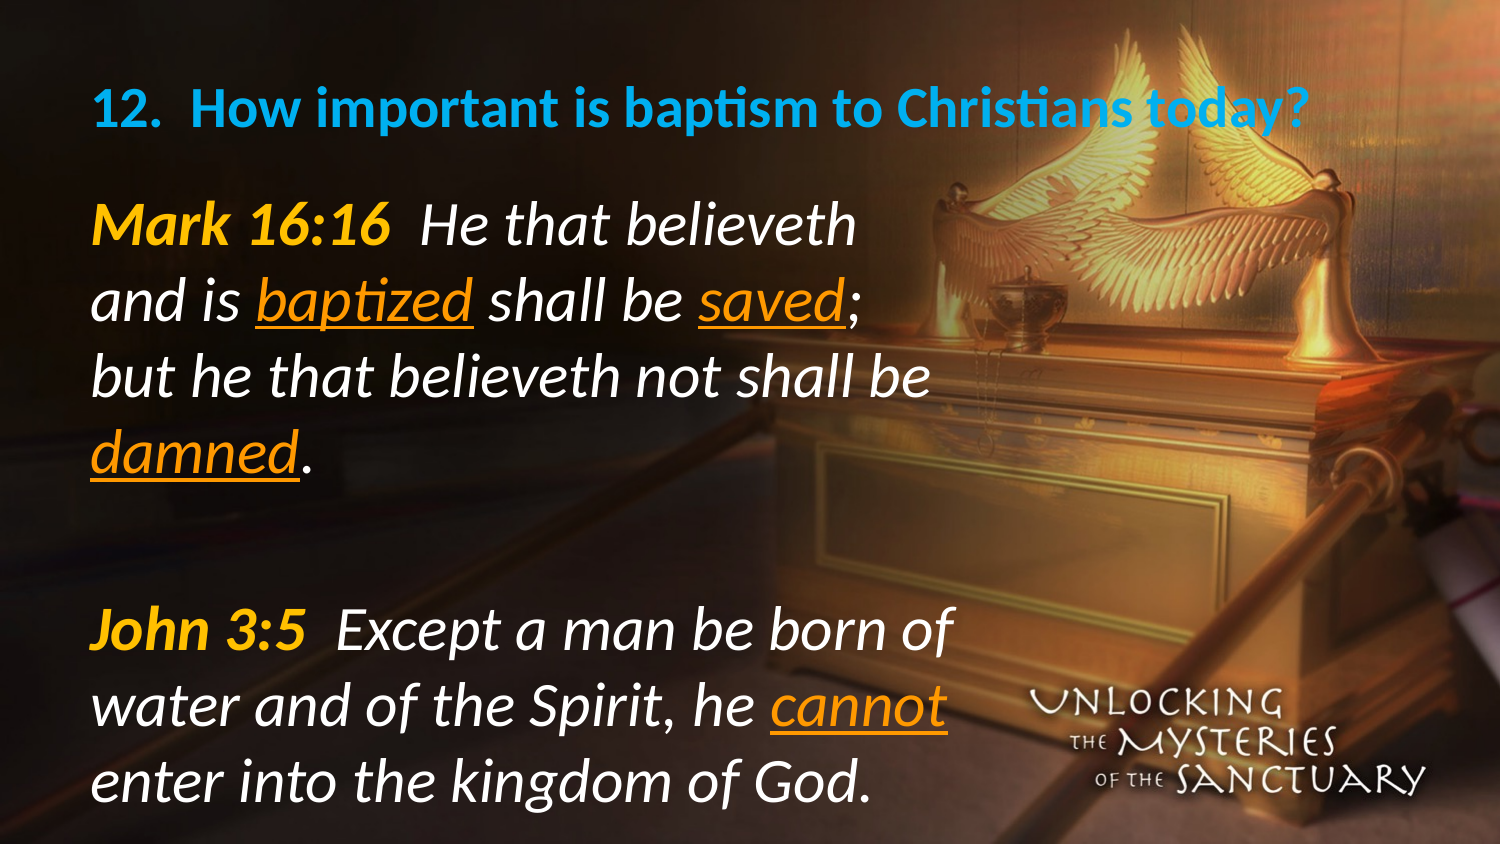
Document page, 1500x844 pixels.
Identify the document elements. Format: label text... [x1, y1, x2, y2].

title 12. How important is baptism to Christians today? [75, 33, 1425, 175]
picture [0, 0, 1500, 844]
list Mark 16:16 He that believeth and is baptized shall be saved; but he that believeth not shall be damned. John 3:5 Except a man be born of water and of the Spirit, he cannot enter into the kingdom of God. [75, 174, 979, 844]
